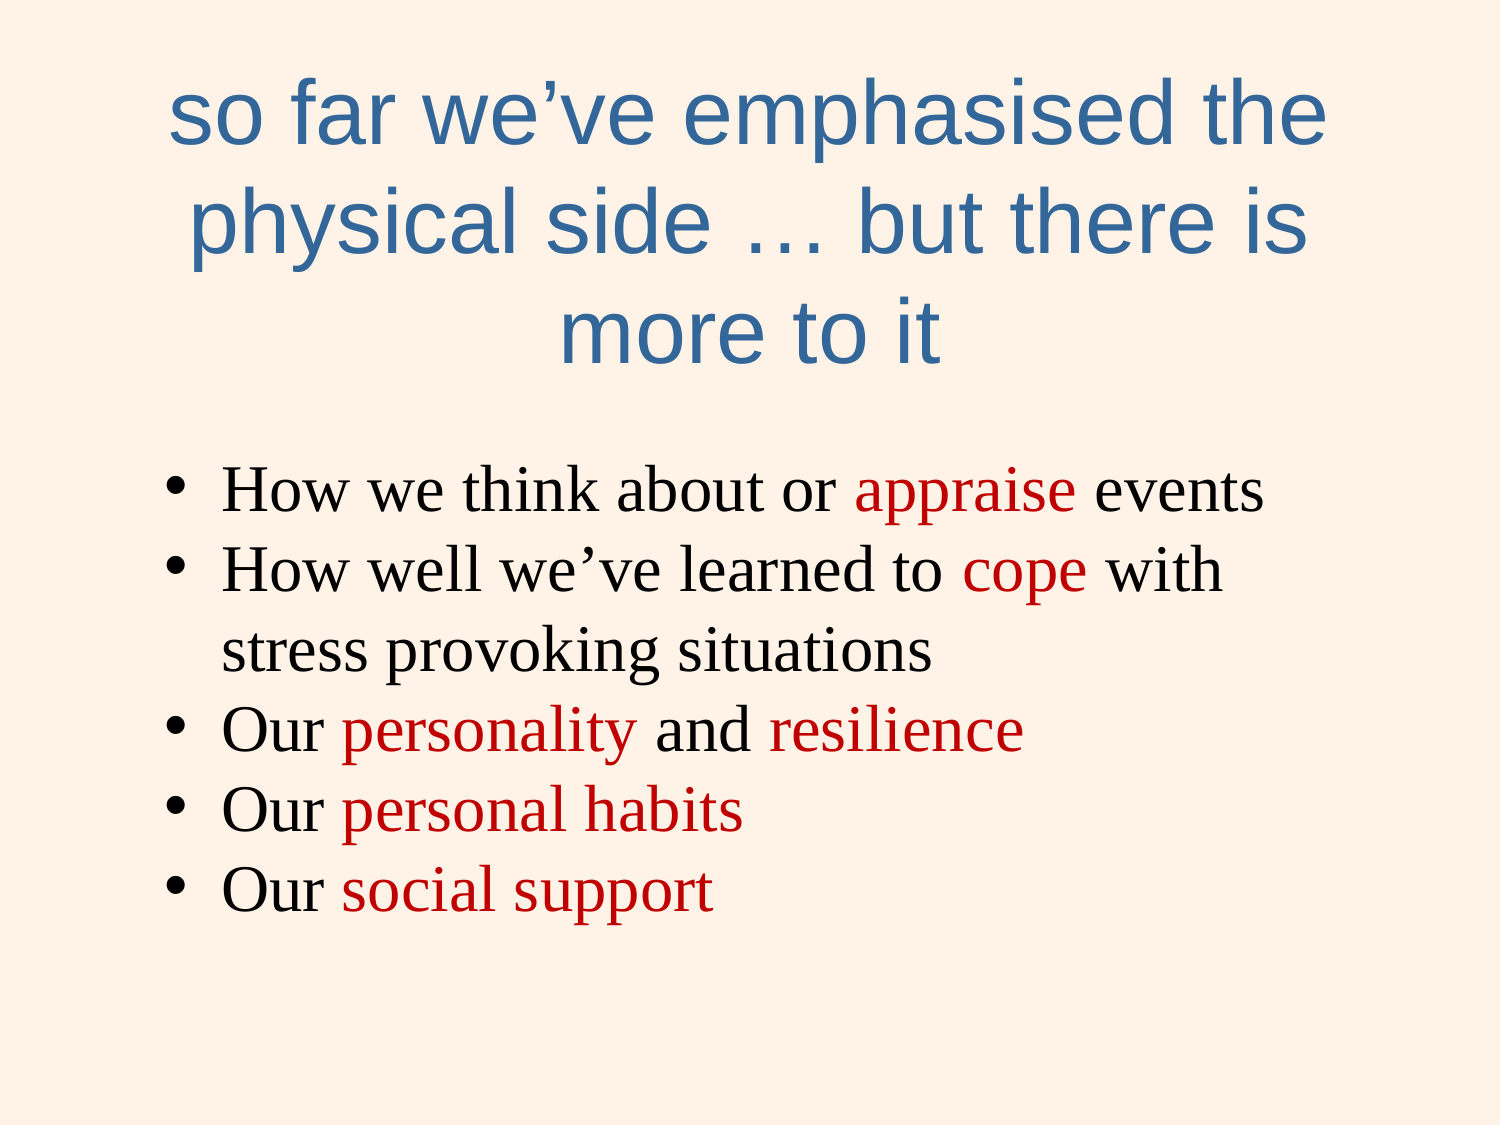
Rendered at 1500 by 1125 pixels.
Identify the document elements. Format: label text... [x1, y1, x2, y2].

title so far we’ve emphasised the physical side … but there is more to it [75, 45, 1425, 233]
text_box How we think about or appraise events How well we’ve learned to cope with stress provoking situations Our personality and resilience Our personal habits Our social support [149, 437, 1338, 1112]
